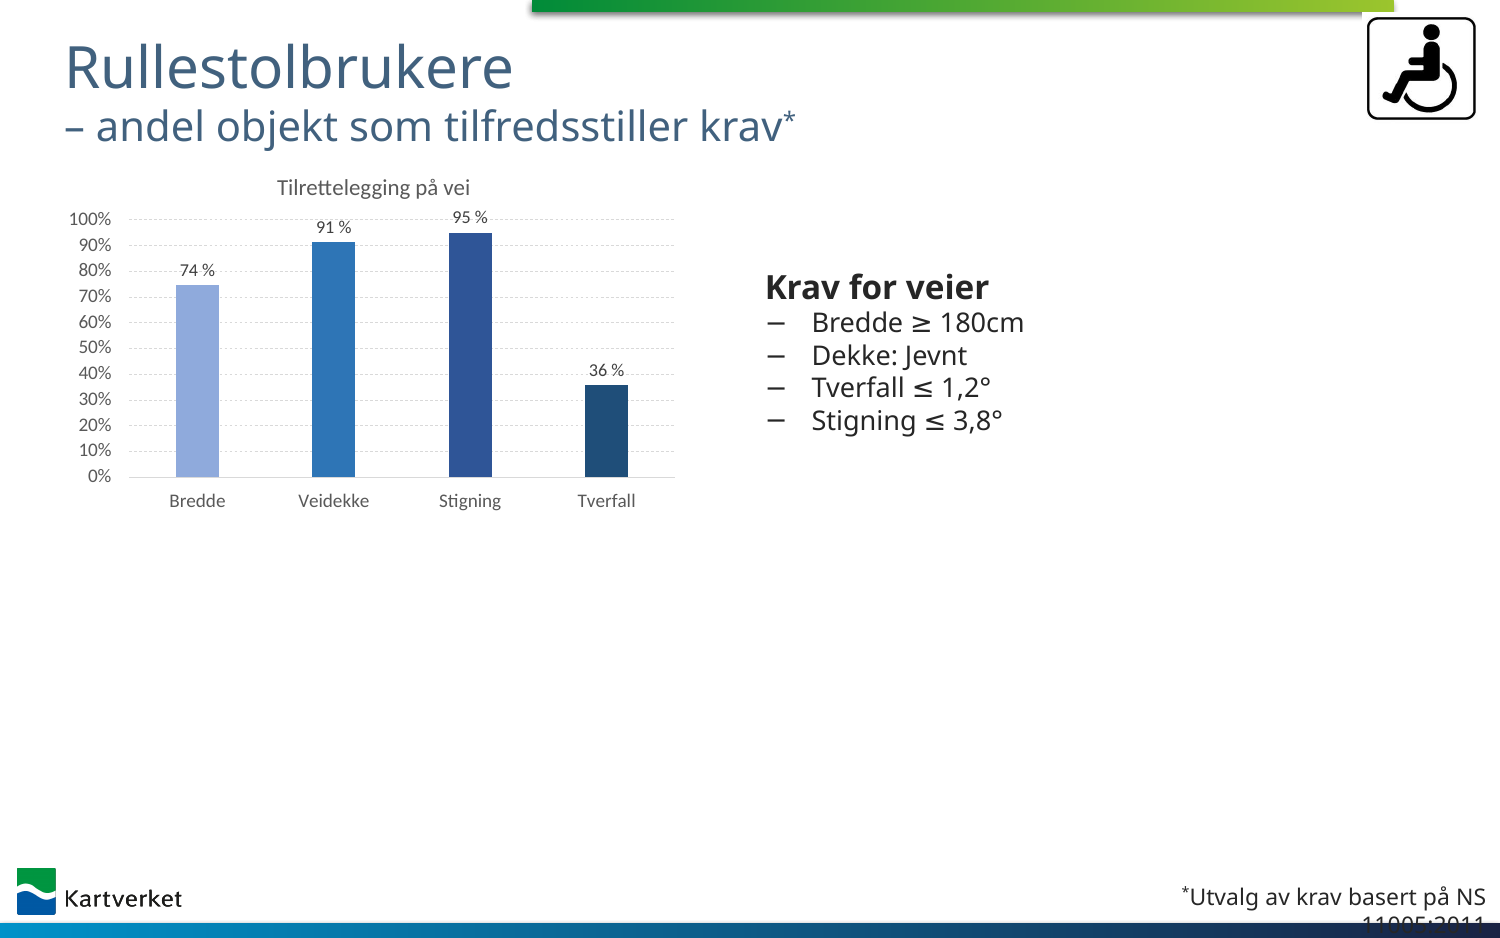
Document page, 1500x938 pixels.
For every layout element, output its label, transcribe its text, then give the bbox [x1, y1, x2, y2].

text_box Krav for veier Bredde ≥ 180cm Dekke: Jevnt Tverfall ≤ 1,2° Stigning ≤ 3,8° [750, 258, 1234, 444]
text_box Rullestolbrukere – andel objekt som tilfredsstiller krav* [49, 25, 1431, 158]
text_box *Utvalg av krav basert på NS 11005:2011 [1068, 873, 1500, 938]
picture [62, 166, 686, 519]
picture [1362, 12, 1481, 126]
